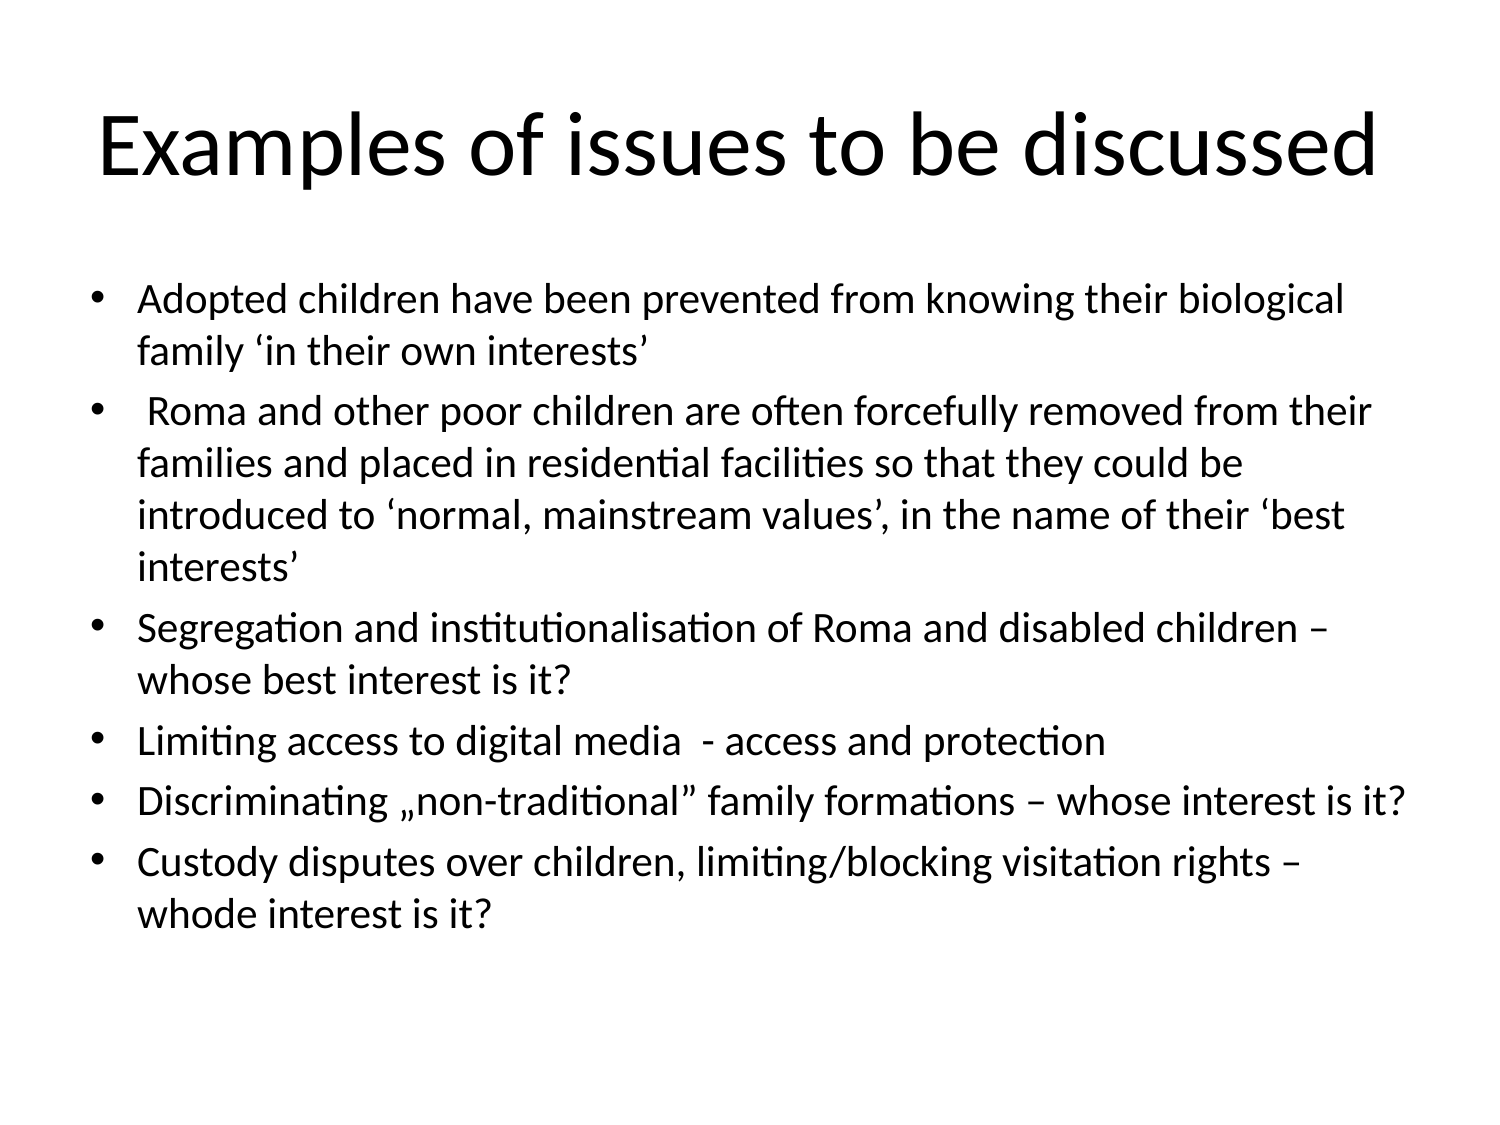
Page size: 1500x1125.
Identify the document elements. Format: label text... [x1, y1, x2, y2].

list Adopted children have been prevented from knowing their biological family ‘in their own interests’ Roma and other poor children are often forcefully removed from their families and placed in residential facilities so that they could be introduced to ‘normal, mainstream values’, in the name of their ‘best interests’ Segregation and institutionalisation of Roma and disabled children – whose best interest is it? Limiting access to digital media - access and protection Discriminating „non-traditional” family formations – whose interest is it? Custody disputes over children, limiting/blocking visitation rights – whode interest is it? [75, 262, 1425, 1005]
title Examples of issues to be discussed [75, 45, 1425, 233]
